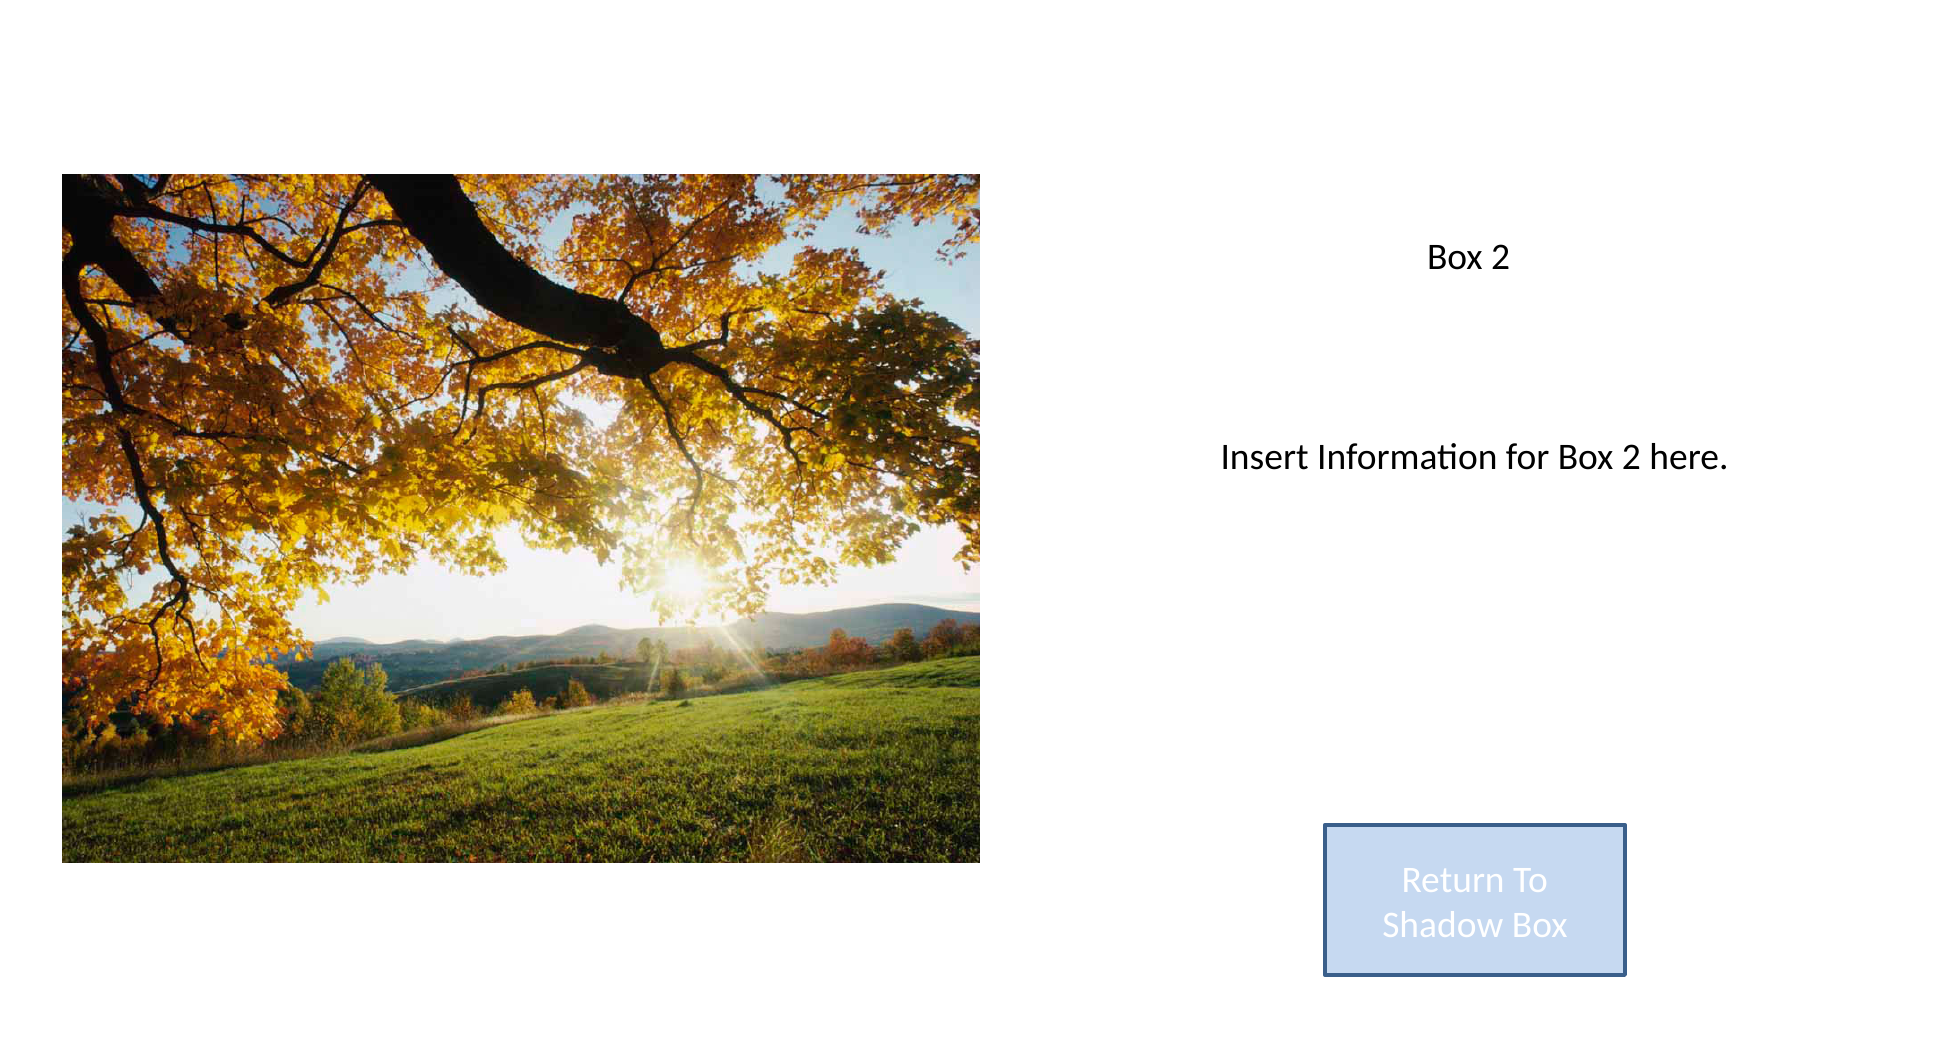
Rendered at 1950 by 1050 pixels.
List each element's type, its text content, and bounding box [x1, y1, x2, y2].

text_box Return To Shadow Box [1323, 823, 1627, 977]
text_box Box 2 [1174, 224, 1763, 285]
picture [62, 174, 980, 863]
text_box Insert Information for Box 2 here. [1099, 424, 1850, 485]
